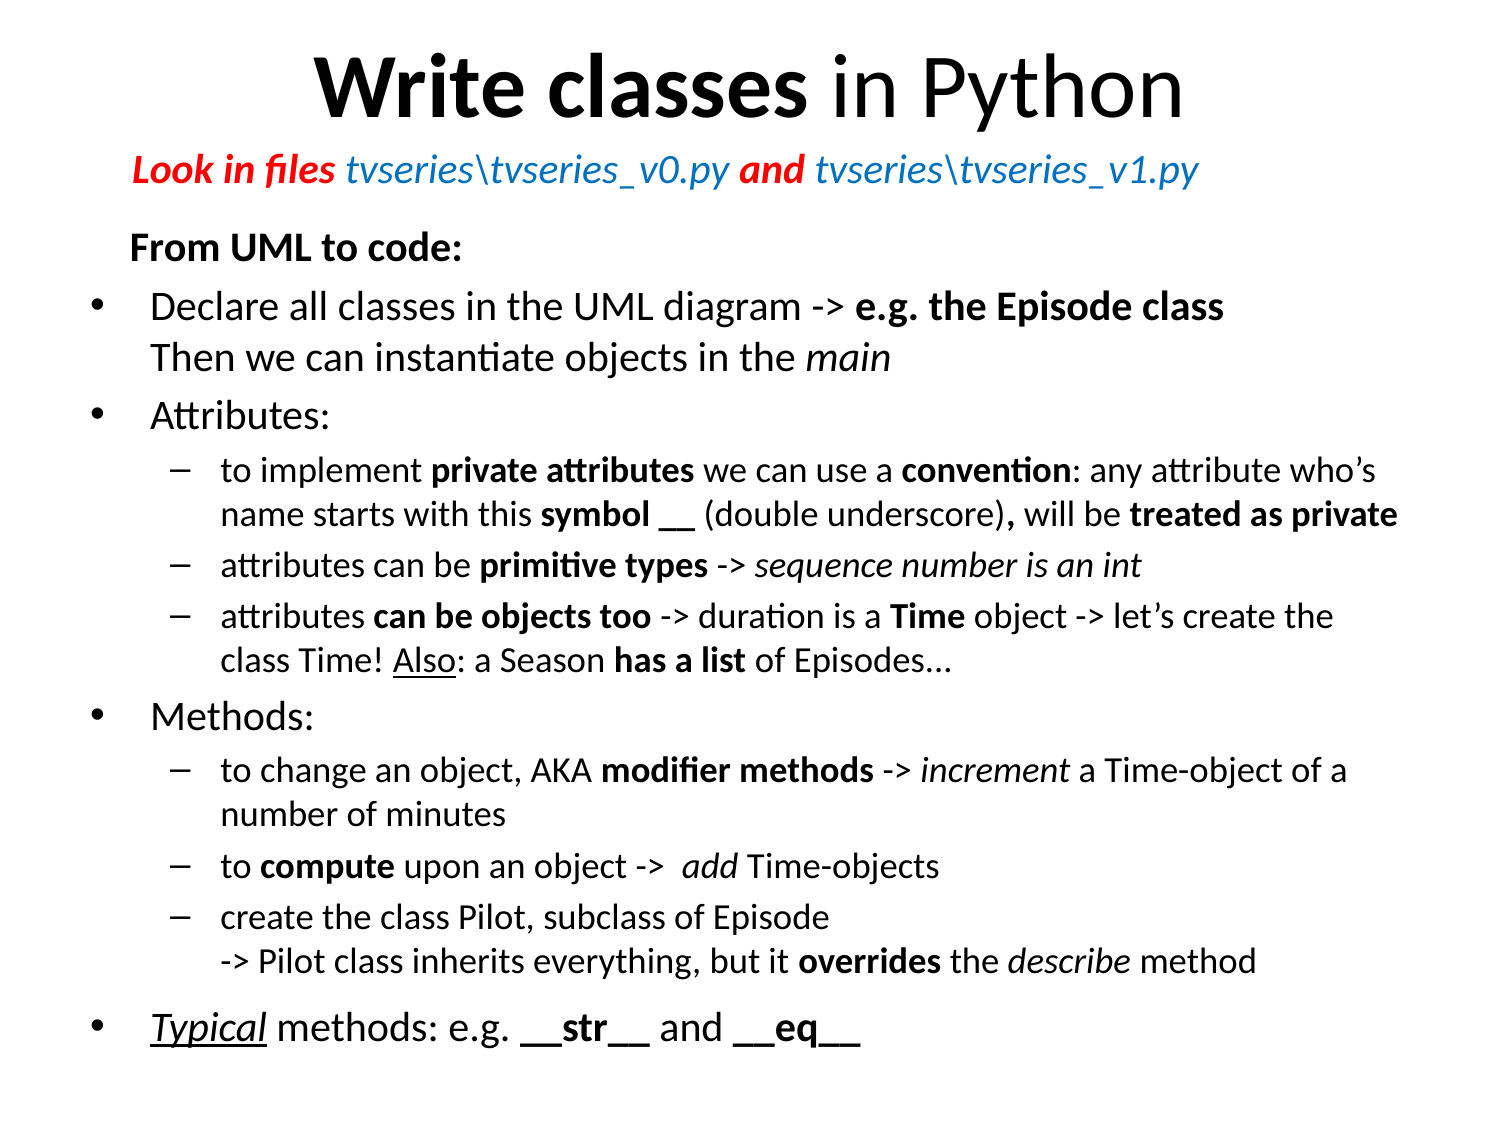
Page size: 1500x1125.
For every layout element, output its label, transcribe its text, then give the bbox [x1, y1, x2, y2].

text_box Look in files tvseries\tvseries_v0.py and tvseries\tvseries_v1.py [117, 134, 1215, 200]
title Write classes in Python [75, 0, 1425, 175]
list From UML to code: Declare all classes in the UML diagram -> e.g. the Episode class Then we can instantiate objects in the main Attributes: to implement private attributes we can use a convention: any attribute who’s name starts with this symbol __ (double underscore), will be treated as private attributes can be primitive types -> sequence number is an int attributes can be objects too -> duration is a Time object -> let’s create the class Time! Also: a Season has a list of Episodes... Methods: to change an object, AKA modifier methods -> increment a Time-object of a number of minutes to compute upon an object -> add Time-objects create the class Pilot, subclass of Episode -> Pilot class inherits everything, but it overrides the describe method Typical methods: e.g. __str__ and __eq__ [75, 212, 1425, 1100]
